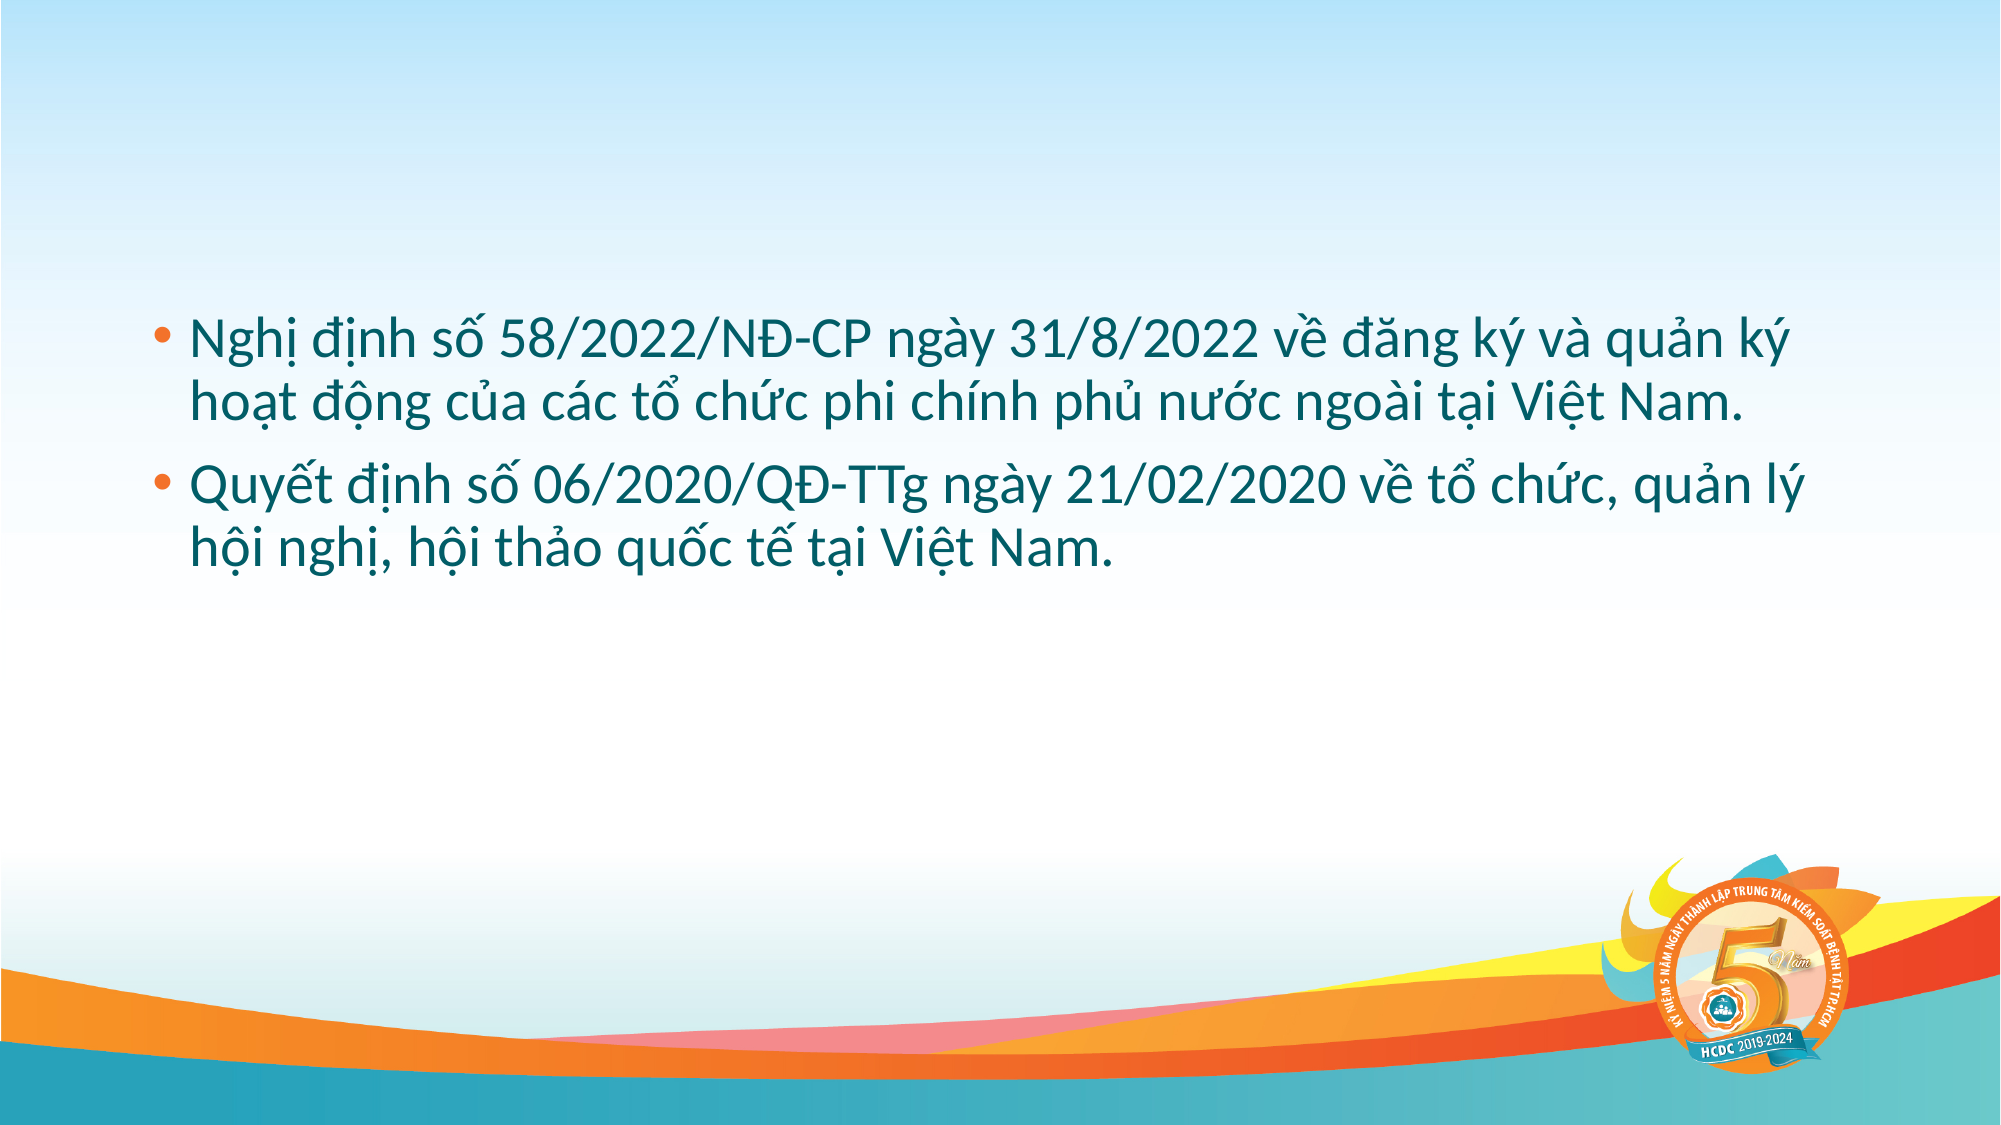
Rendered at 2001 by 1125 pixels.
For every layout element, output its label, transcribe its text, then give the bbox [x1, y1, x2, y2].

picture [0, 0, 2001, 1125]
list Nghị định số 58/2022/NĐ-CP ngày 31/8/2022 về đăng ký và quản ký hoạt động của các tổ chức phi chính phủ nước ngoài tại Việt Nam. Quyết định số 06/2020/QĐ-TTg ngày 21/02/2020 về tổ chức, quản lý hội nghị, hội thảo quốc tế tại Việt Nam. [137, 299, 1863, 1014]
